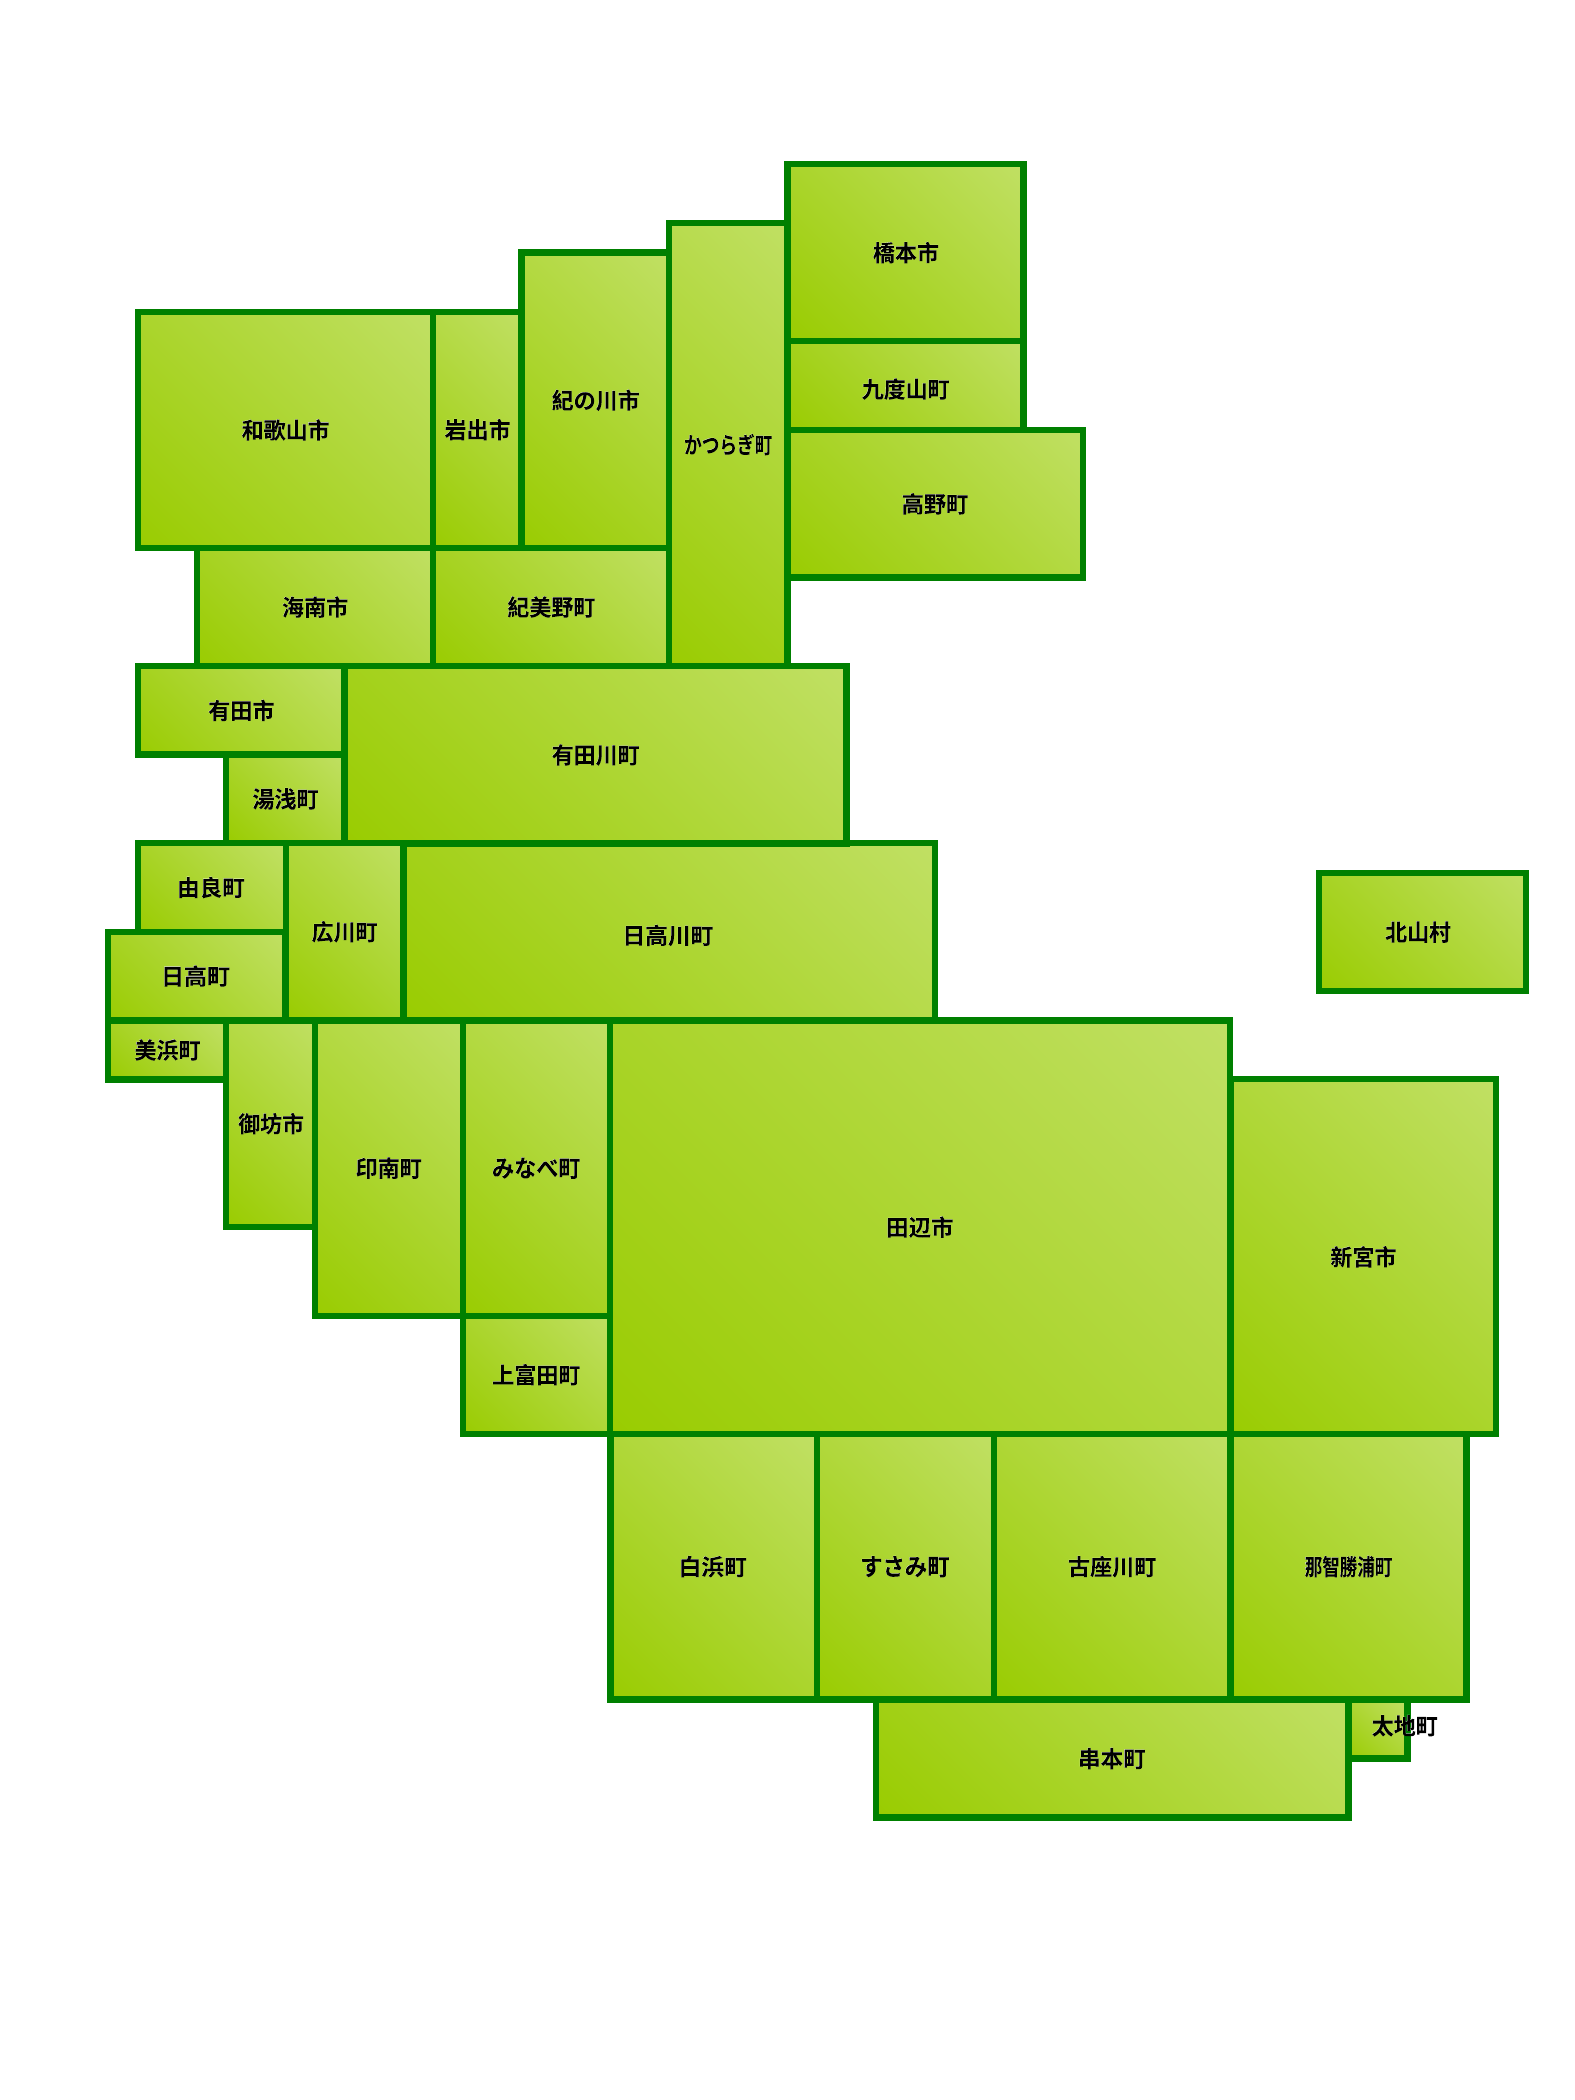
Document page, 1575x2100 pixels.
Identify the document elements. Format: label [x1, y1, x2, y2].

text_box [134, 1038, 201, 1062]
text_box [1068, 1555, 1156, 1578]
text_box [241, 418, 330, 441]
text_box [887, 1215, 954, 1239]
text_box [1371, 1714, 1438, 1737]
text_box [1330, 1245, 1396, 1268]
text_box [1079, 1747, 1146, 1770]
text_box [237, 1112, 304, 1135]
text_box [311, 920, 378, 943]
text_box [680, 1555, 747, 1578]
text_box [355, 1156, 422, 1180]
text_box [551, 389, 640, 412]
text_box [684, 433, 773, 456]
text_box [902, 492, 968, 515]
text_box [164, 964, 230, 988]
text_box [872, 241, 939, 264]
text_box [444, 418, 511, 441]
text_box [492, 1363, 581, 1386]
text_box [625, 924, 714, 947]
text_box [208, 699, 274, 722]
text_box [252, 787, 319, 811]
text_box [107, 163, 1526, 1818]
text_box [551, 743, 640, 767]
text_box [507, 595, 596, 619]
text_box [178, 876, 245, 899]
text_box [492, 1156, 581, 1180]
text_box [282, 595, 348, 619]
text_box [1304, 1555, 1393, 1578]
text_box [1385, 920, 1451, 944]
text_box [861, 1555, 950, 1578]
text_box [861, 377, 950, 401]
